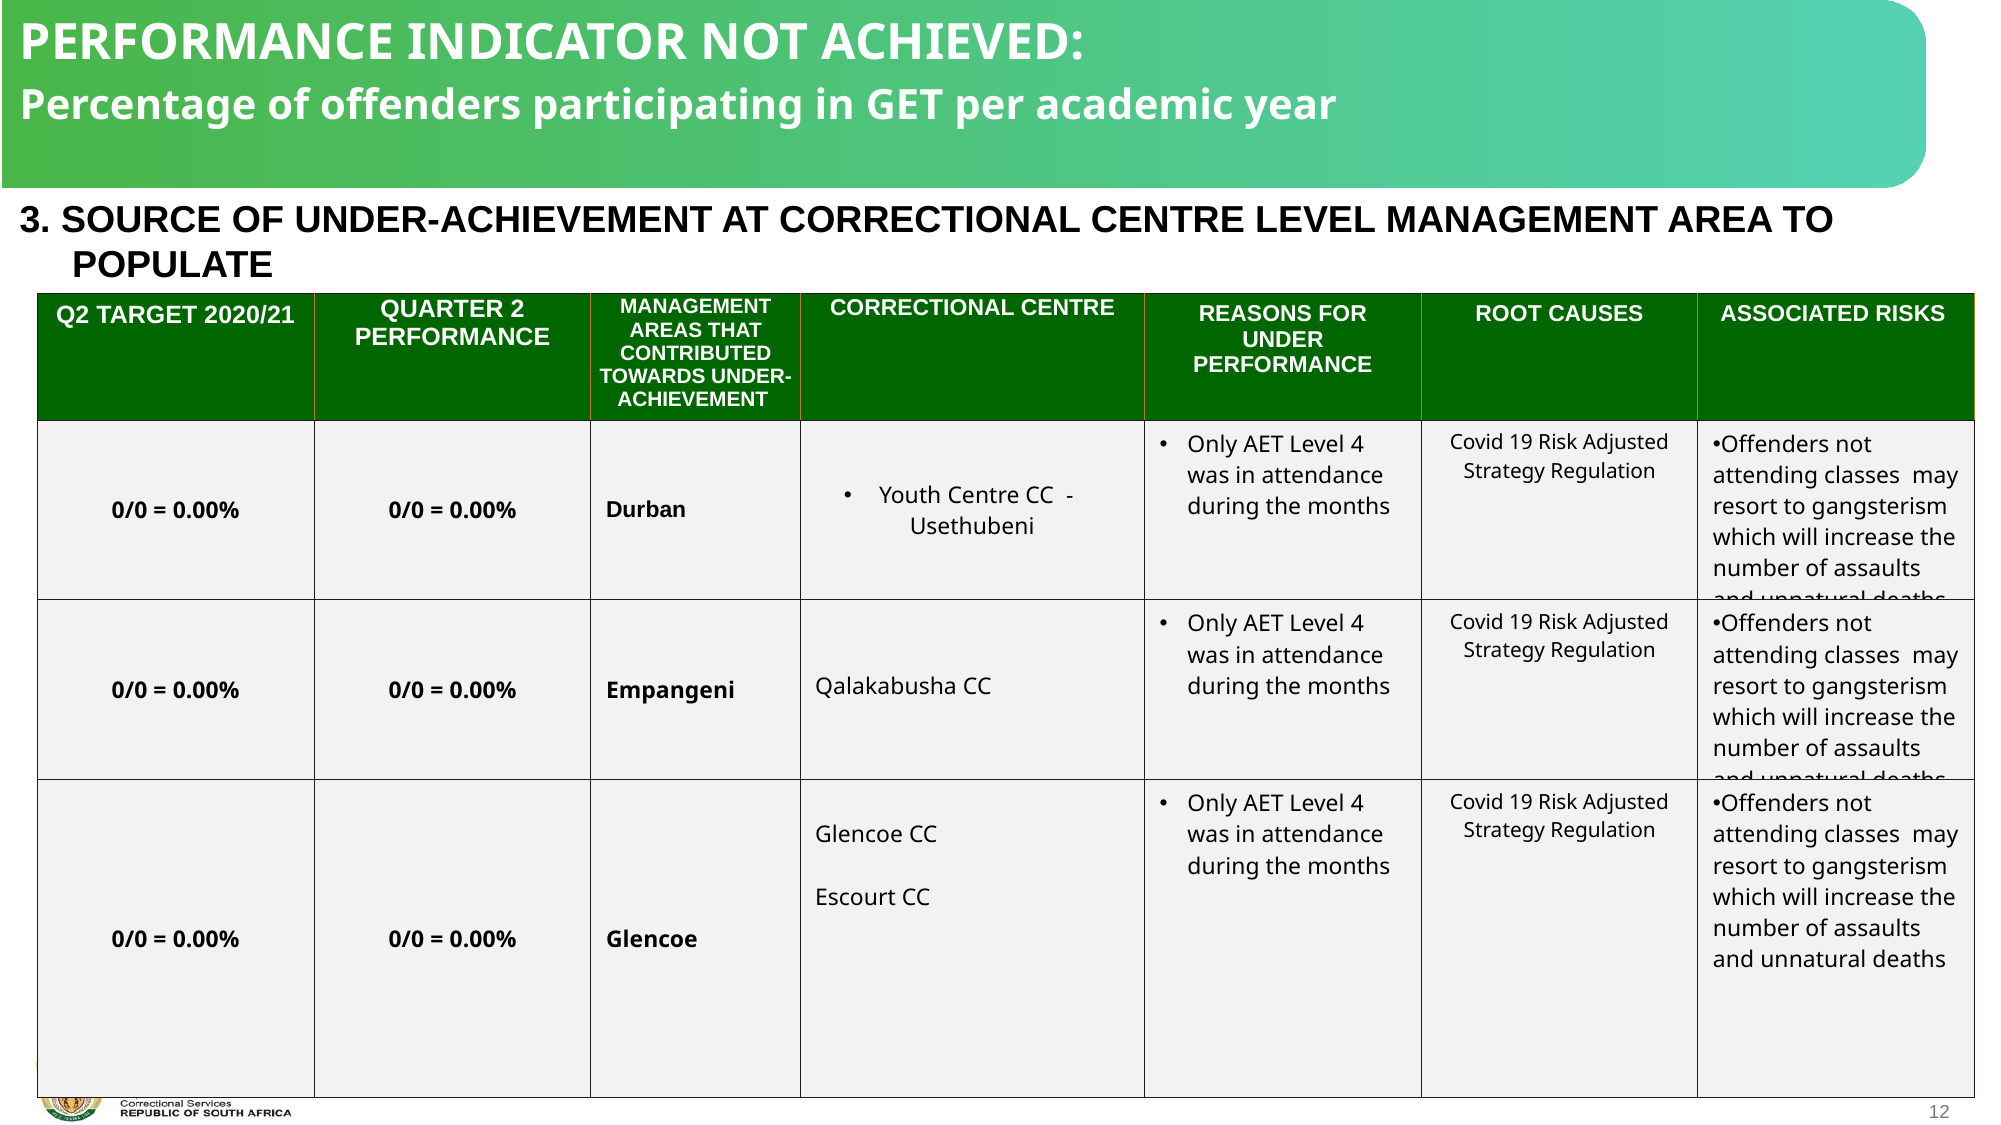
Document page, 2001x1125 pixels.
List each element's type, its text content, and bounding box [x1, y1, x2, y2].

picture [33, 1049, 332, 1123]
table_cell Only AET Level 4 was in attendance during the months [1145, 780, 1421, 1097]
table_header MANAGEMENT AREAS THAT CONTRIBUTED TOWARDS UNDER-ACHIEVEMENT [591, 294, 800, 420]
table_cell Offenders not attending classes may resort to gangsterism which will increase the number of assaults and unnatural deaths [1698, 780, 1974, 1097]
table_cell Covid 19 Risk Adjusted Strategy Regulation [1422, 600, 1697, 779]
table_cell 0/0 = 0.00% [38, 421, 314, 599]
table_cell Youth Centre CC - Usethubeni [801, 421, 1144, 599]
table_cell 0/0 = 0.00% [315, 600, 590, 779]
table_header Q2 TARGET 2020/21 [38, 294, 314, 420]
text_box PERFORMANCE INDICATOR NOT ACHIEVED: Percentage of offenders participating in GET per academic year [4, 9, 1803, 96]
table_cell Glencoe [591, 780, 800, 1097]
table_cell 0/0 = 0.00% [315, 780, 590, 1097]
table_header QUARTER 2 PERFORMANCE [315, 294, 590, 420]
table_header CORRECTIONAL CENTRE [801, 294, 1144, 420]
table_cell 0/0 = 0.00% [38, 600, 314, 779]
text_box [2, 0, 1926, 188]
table_cell Empangeni [591, 600, 800, 779]
table_cell Covid 19 Risk Adjusted Strategy Regulation [1422, 421, 1697, 599]
table_header REASONS FOR UNDER PERFORMANCE [1145, 294, 1421, 420]
table_cell Only AET Level 4 was in attendance during the months [1145, 421, 1421, 599]
table_cell Qalakabusha CC [801, 600, 1144, 779]
table_cell Covid 19 Risk Adjusted Strategy Regulation [1422, 780, 1697, 1097]
table_cell Glencoe CC Escourt CC [801, 780, 1144, 1097]
table_cell Offenders not attending classes may resort to gangsterism which will increase the number of assaults and unnatural deaths [1698, 421, 1974, 599]
table_cell 0/0 = 0.00% [315, 421, 590, 599]
table_header ASSOCIATED RISKS [1698, 294, 1974, 420]
table_cell 0/0 = 0.00% [38, 780, 314, 1097]
text_box 3. SOURCE OF UNDER-ACHIEVEMENT AT CORRECTIONAL CENTRE LEVEL MANAGEMENT AREA TO POPULATE [4, 187, 1925, 293]
table_cell Only AET Level 4 was in attendance during the months [1145, 600, 1421, 779]
table_header ROOT CAUSES [1422, 294, 1697, 420]
table_cell Offenders not attending classes may resort to gangsterism which will increase the number of assaults and unnatural deaths [1698, 600, 1974, 779]
table_cell Durban [591, 421, 800, 599]
